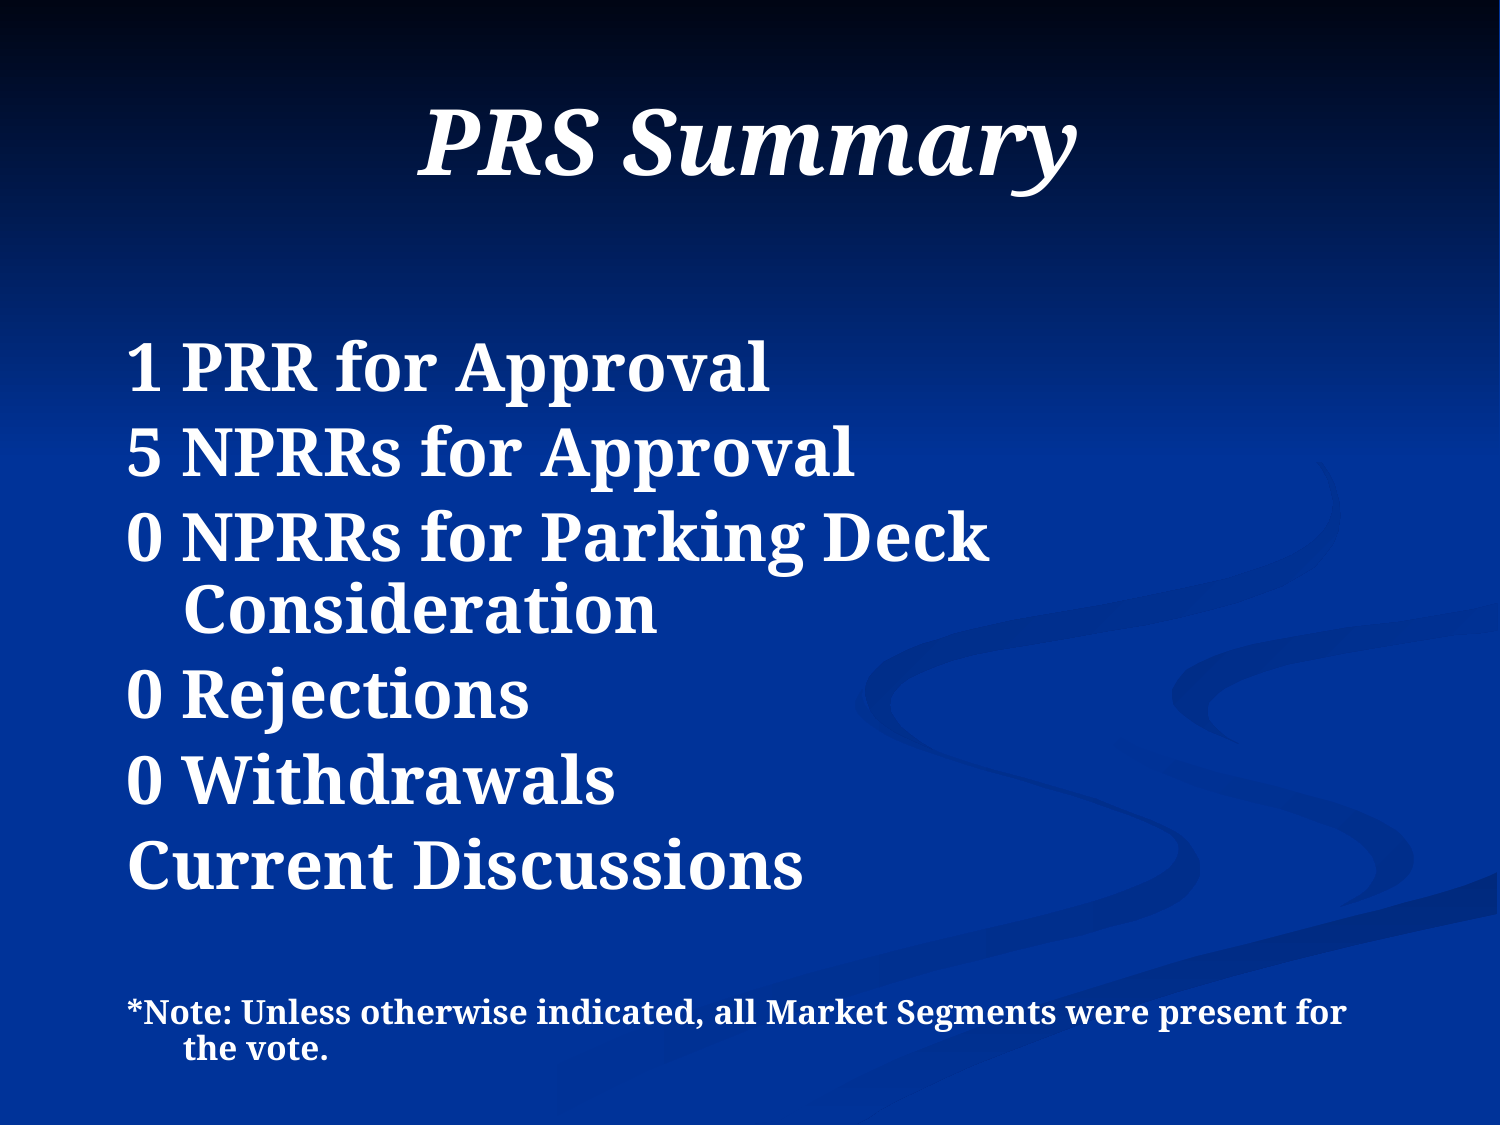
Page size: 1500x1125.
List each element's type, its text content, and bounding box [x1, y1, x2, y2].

list 1 PRR for Approval 5 NPRRs for Approval 0 NPRRs for Parking Deck Consideration 0 Rejections 0 Withdrawals Current Discussions *Note: Unless otherwise indicated, all Market Segments were present for the vote. [111, 325, 1413, 1005]
title PRS Summary [74, 44, 1426, 233]
